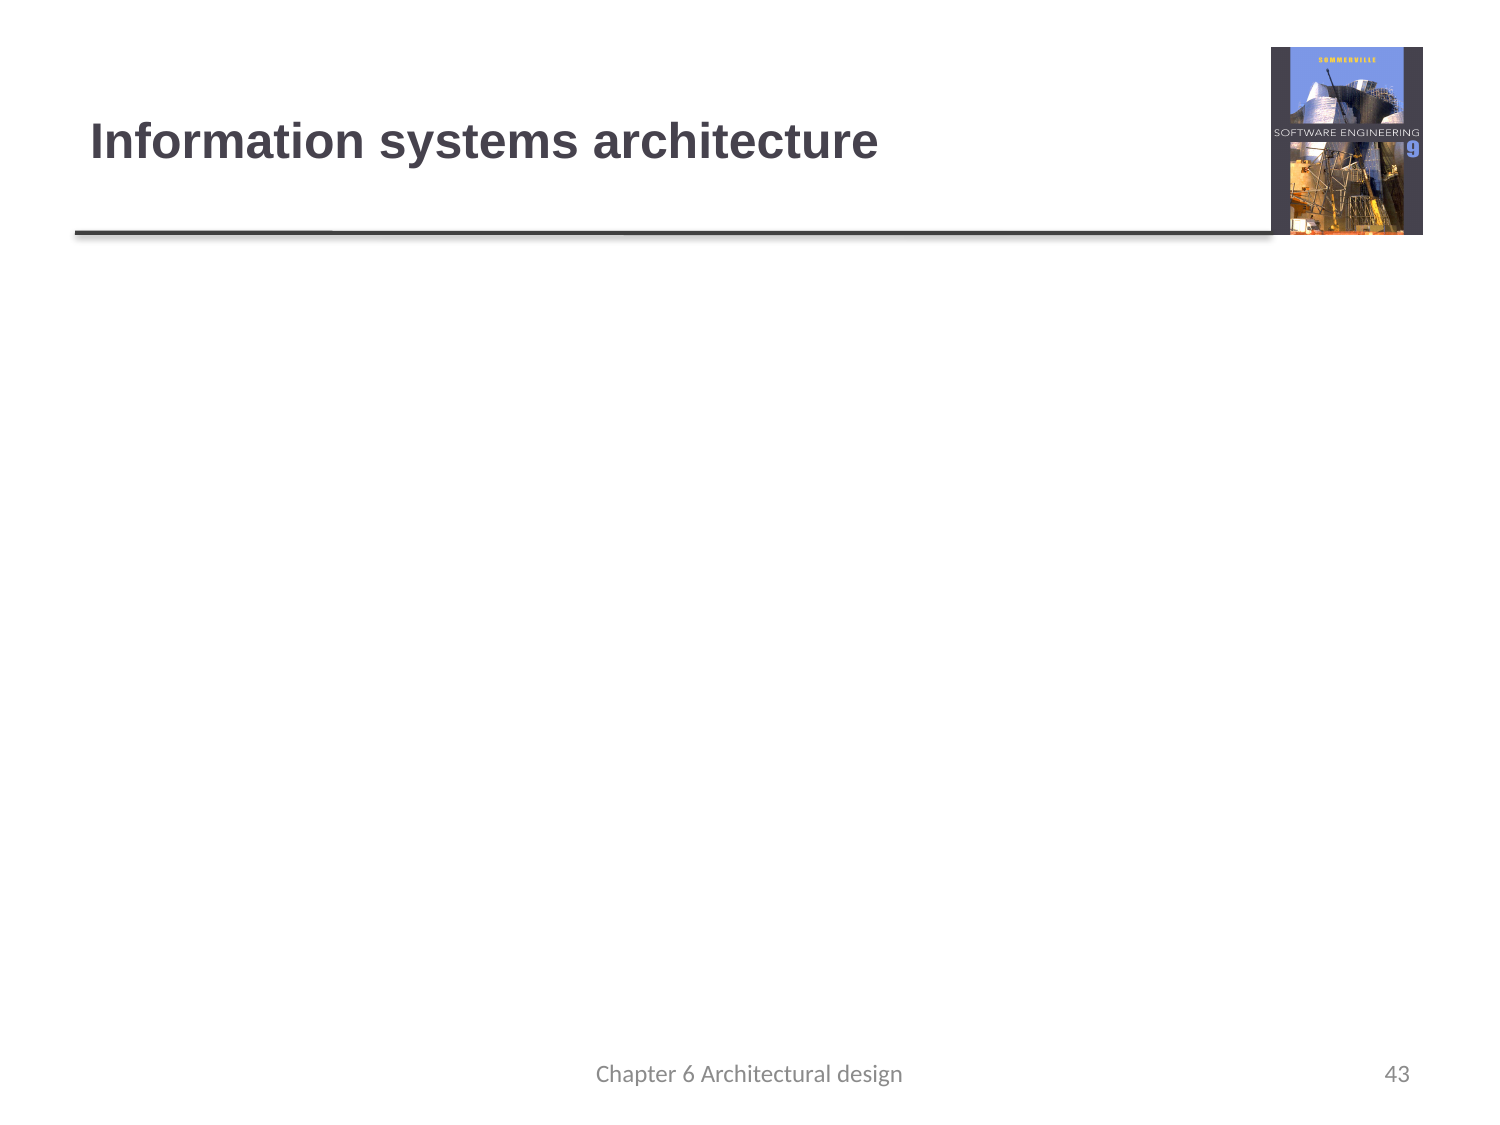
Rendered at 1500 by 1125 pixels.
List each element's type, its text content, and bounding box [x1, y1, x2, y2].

slide_number 43 [1074, 1042, 1425, 1103]
title Information systems architecture [74, 44, 1272, 233]
picture [1272, 47, 1423, 235]
footer Chapter 6 Architectural design [512, 1042, 988, 1103]
